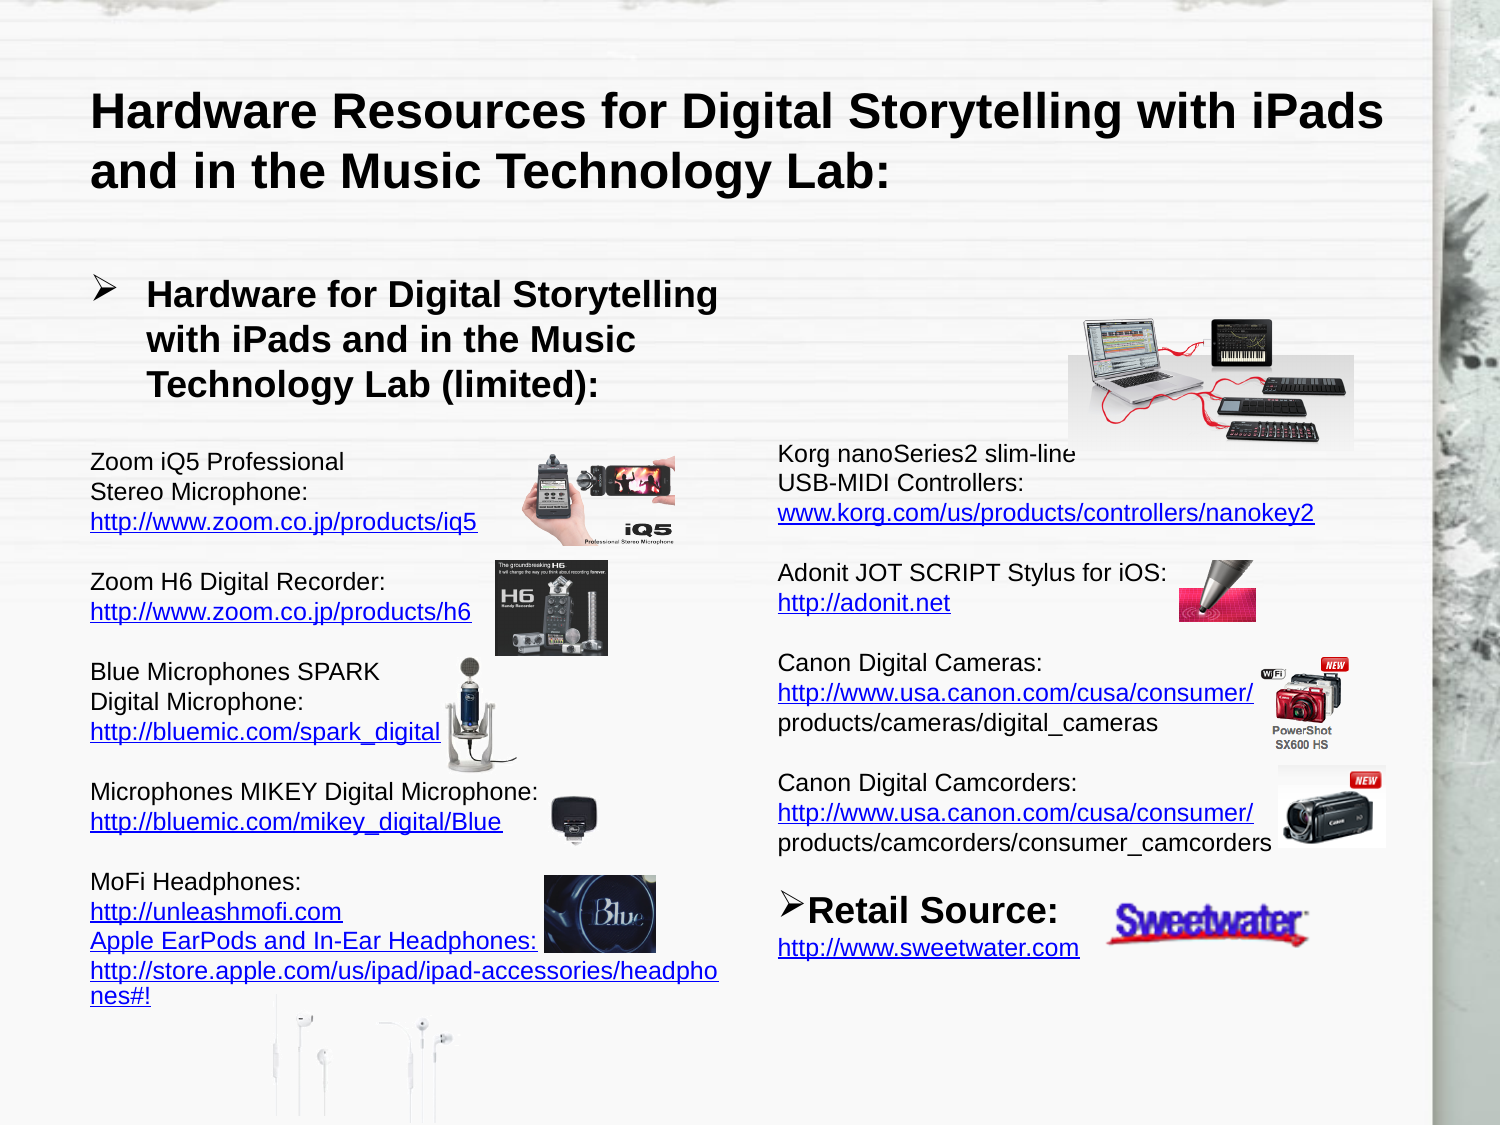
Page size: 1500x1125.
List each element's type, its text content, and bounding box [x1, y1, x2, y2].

title Hardware Resources for Digital Storytelling with iPads and in the Music Technology Lab: [74, 44, 1426, 233]
picture [1098, 896, 1319, 953]
picture [547, 792, 600, 848]
picture [1255, 655, 1352, 751]
picture [520, 450, 675, 546]
picture [543, 874, 656, 953]
picture [434, 560, 608, 777]
picture [368, 1014, 461, 1125]
picture [1278, 765, 1386, 848]
list Korg nanoSeries2 slim-line USB-MIDI Controllers: www.korg.com/us/products/controllers/nanokey2 Adonit JOT SCRIPT Stylus for iOS: http://adonit.net Canon Digital Cameras: http://www.usa.canon.com/cusa/consumer/ products/cameras/digital_cameras Canon Digital Camcorders: http://www.usa.canon.com/cusa/consumer/ products/camcorders/consumer_camcorders Retail Source: http://www.sweetwater.com [762, 399, 1426, 1125]
picture [254, 984, 341, 1125]
picture [0, 0, 1500, 1125]
picture [1179, 560, 1256, 623]
list Hardware for Digital Storytelling with iPads and in the Music Technology Lab (limited): Zoom iQ5 Professional Stereo Microphone: http://www.zoom.co.jp/products/iq5 Zoom H6 Digital Recorder: http://www.zoom.co.jp/products/h6 Blue Microphones SPARK Digital Microphone: http://bluemic.com/spark_digital Microphones MIKEY Digital Microphone: http://bluemic.com/mikey_digital/Blue MoFi Headphones: http://unleashmofi.com Apple EarPods and In-Ear Headphones: http://store.apple.com/us/ipad/ipad-accessories/headphones#! [74, 262, 738, 1125]
